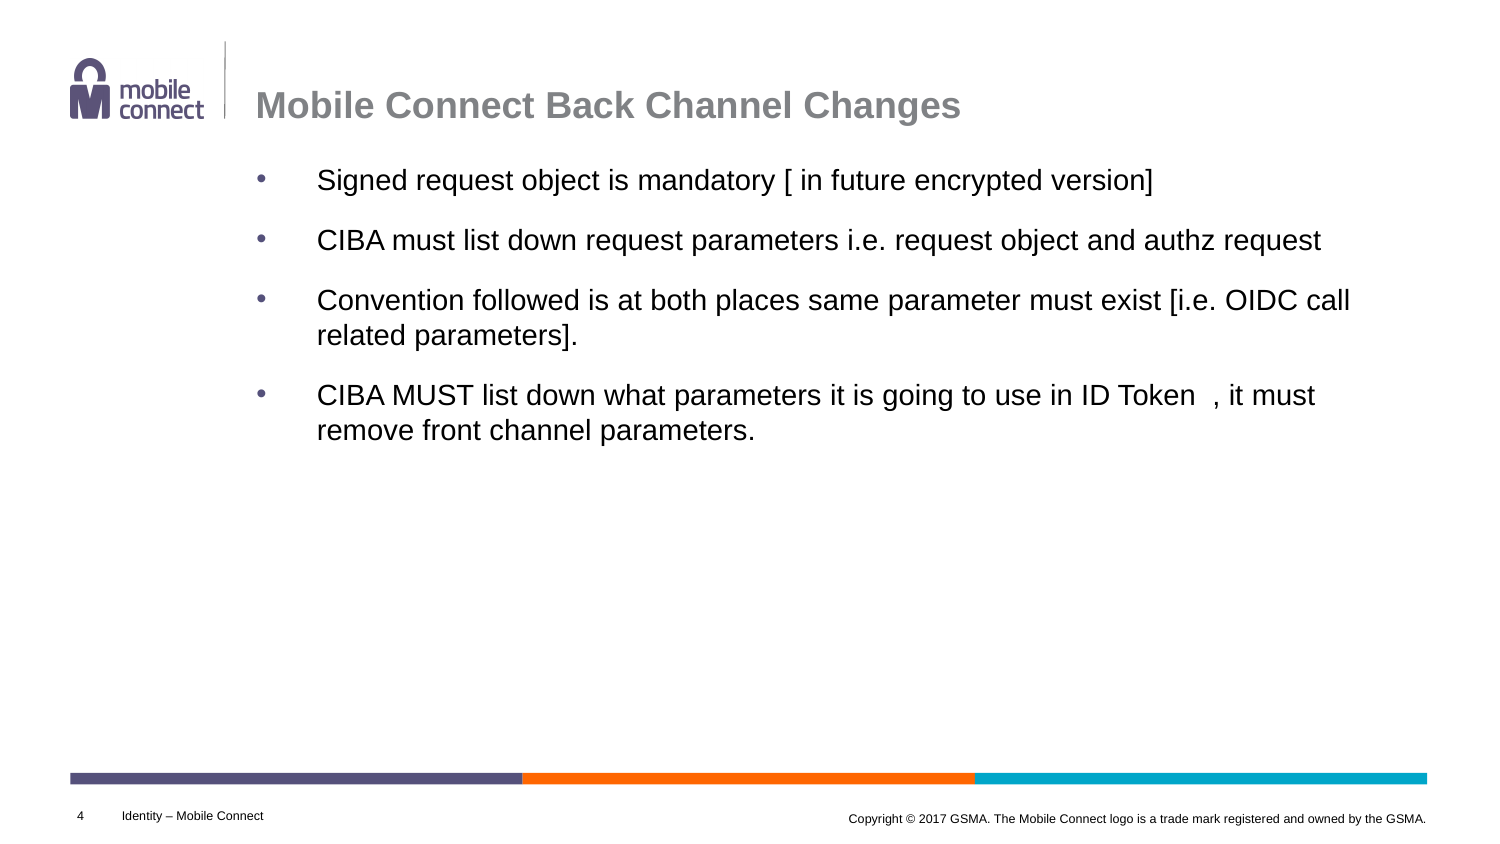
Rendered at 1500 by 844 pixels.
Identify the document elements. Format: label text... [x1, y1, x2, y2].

picture [70, 58, 204, 119]
slide_number 4 [62, 802, 116, 829]
list Signed request object is mandatory [ in future encrypted version] CIBA must list down request parameters i.e. request object and authz request Convention followed is at both places same parameter must exist [i.e. OIDC call related parameters]. CIBA MUST list down what parameters it is going to use in ID Token , it must remove front channel parameters. [242, 153, 1425, 759]
title Mobile Connect Back Channel Changes [240, 70, 1425, 134]
footer Identity – Mobile Connect [116, 802, 573, 829]
